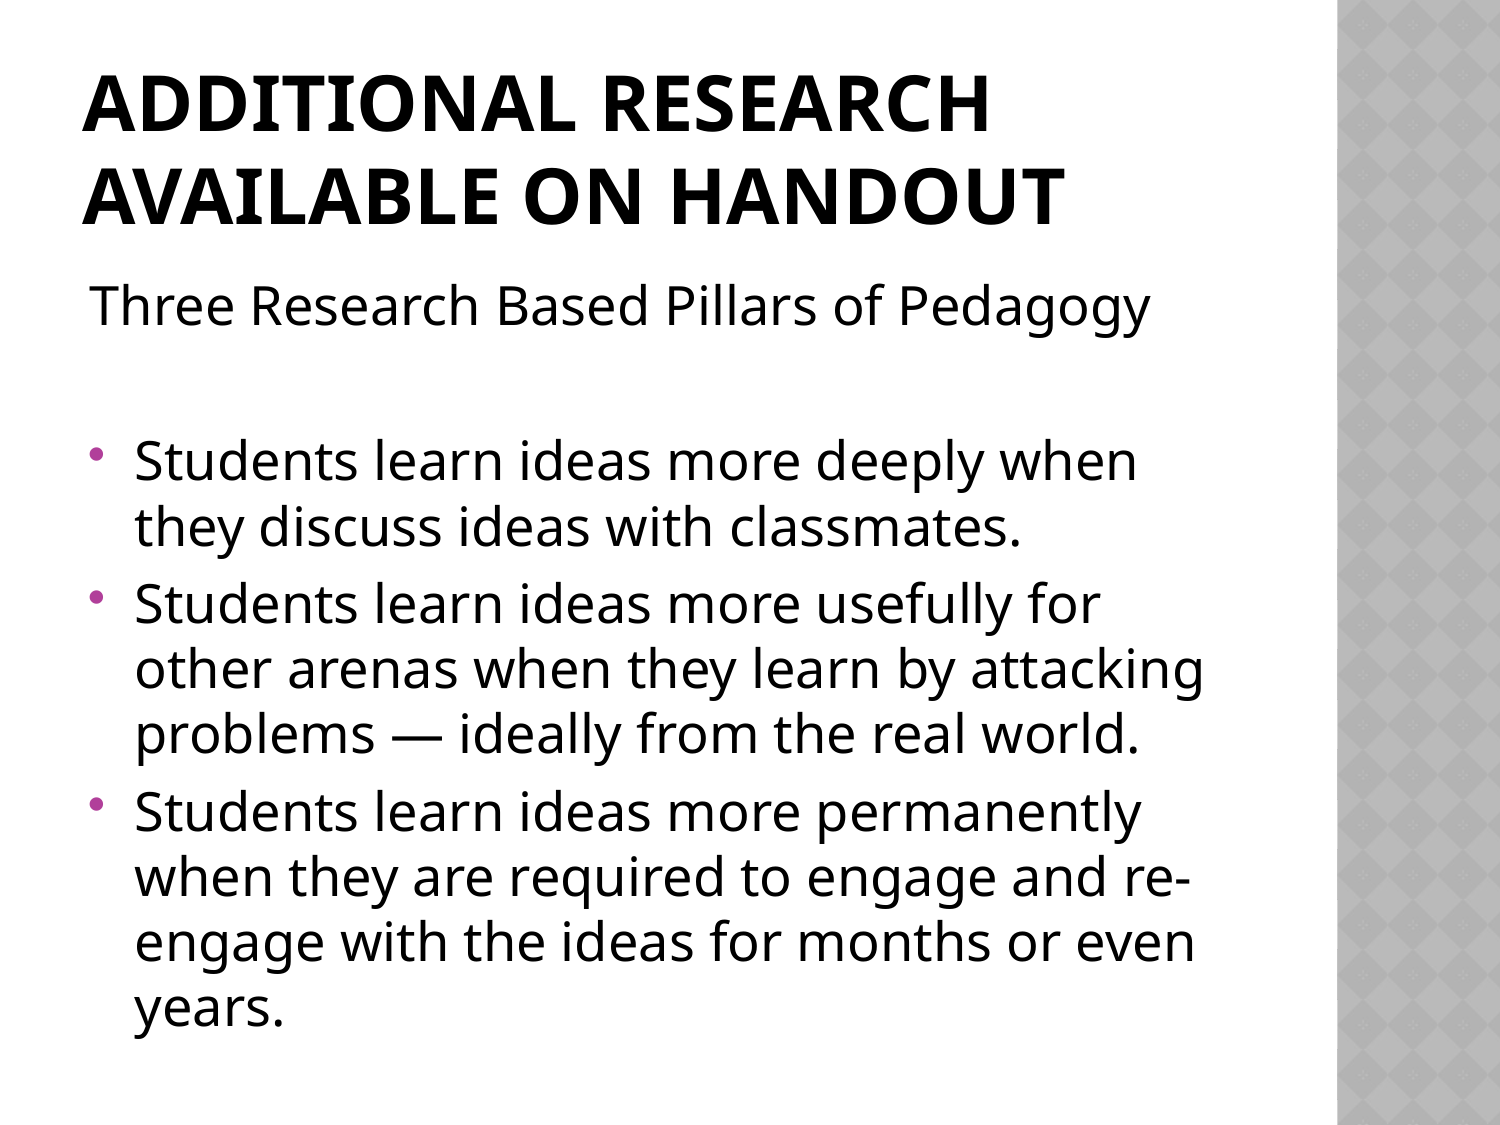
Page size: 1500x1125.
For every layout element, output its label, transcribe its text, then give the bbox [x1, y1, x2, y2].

list Three Research Based Pillars of Pedagogy Students learn ideas more deeply when they discuss ideas with classmates. Students learn ideas more usefully for other arenas when they learn by attacking problems — ideally from the real world. Students learn ideas more permanently when they are required to engage and re-engage with the ideas for months or even years. [75, 264, 1263, 1059]
title Additional Research Available on Handout [75, 52, 1263, 240]
